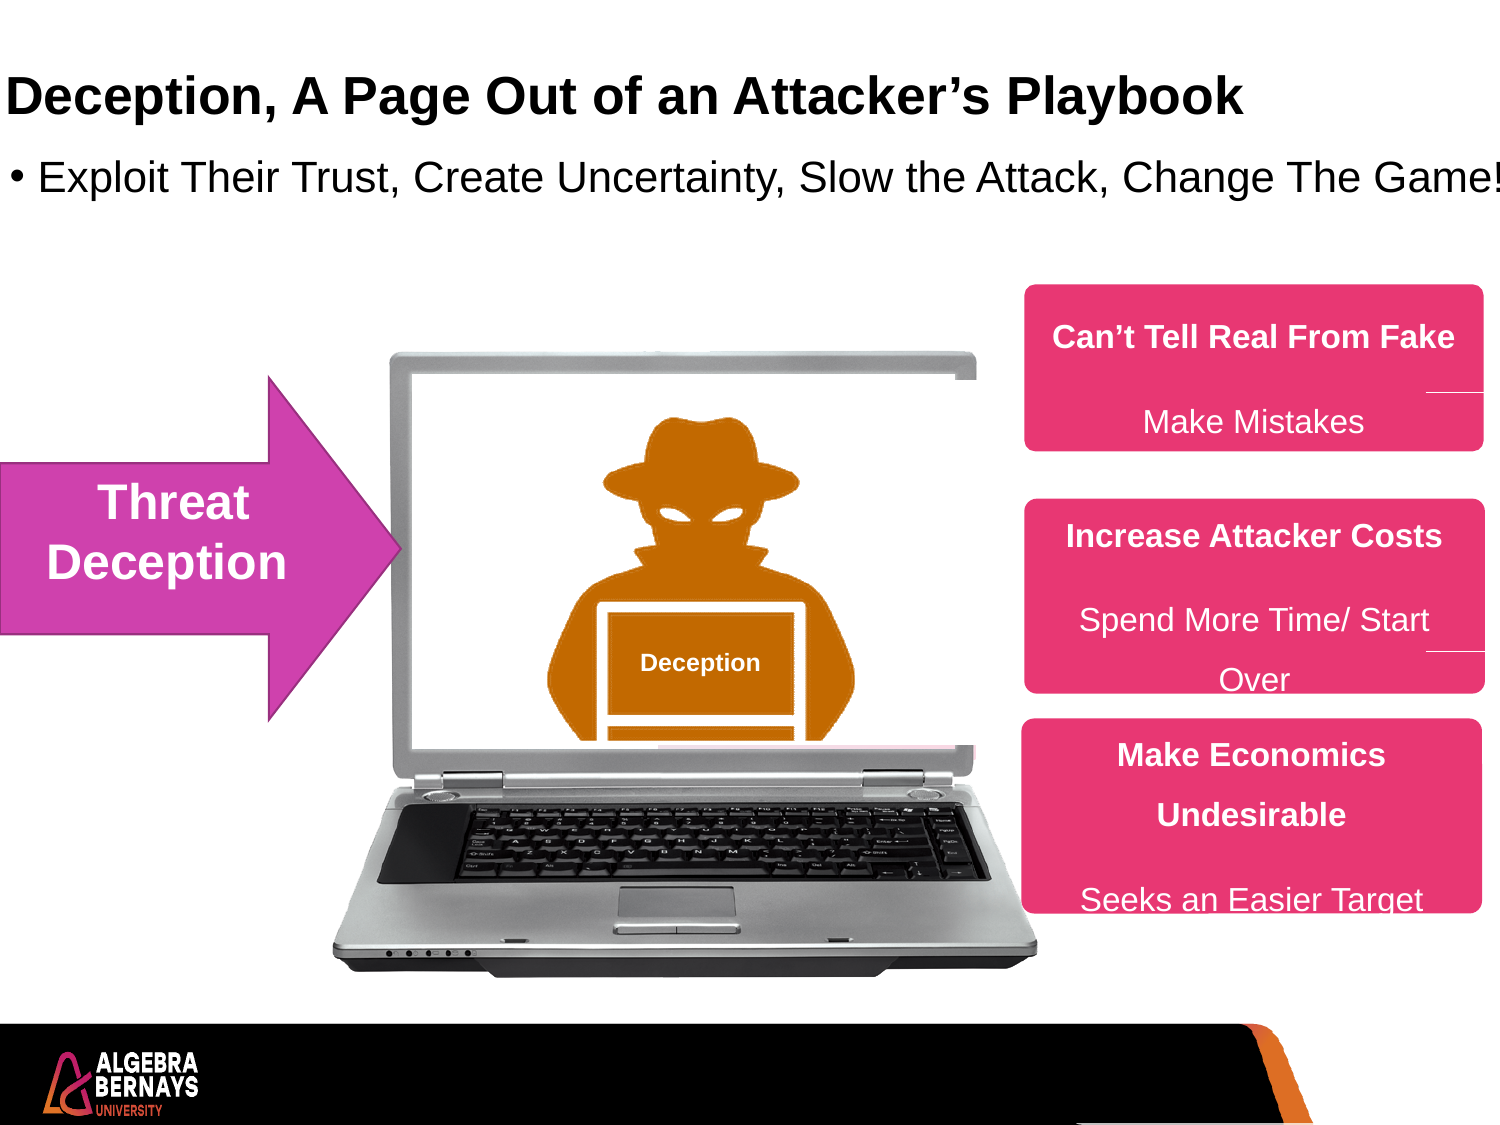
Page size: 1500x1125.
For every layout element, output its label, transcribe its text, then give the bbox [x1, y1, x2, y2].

text_box Increase Attacker Costs Spend More Time/ Start Over [1038, 498, 1485, 694]
text_box [0, 462, 332, 723]
picture [0, 1023, 1468, 1125]
text_box Can’t Tell Real From Fake Make Mistakes [1024, 284, 1484, 452]
picture [332, 350, 1038, 978]
text_box Exploit Their Trust, Create Uncertainty, Slow the Attack, Change The Game! [0, 147, 1500, 208]
text_box [267, 374, 332, 462]
text_box Make Economics Undesirable Seeks an Easier Target [1038, 718, 1482, 914]
text_box Threat Deception [16, 462, 332, 597]
text_box Deception, A Page Out of an Attacker’s Playbook [0, 61, 1500, 135]
